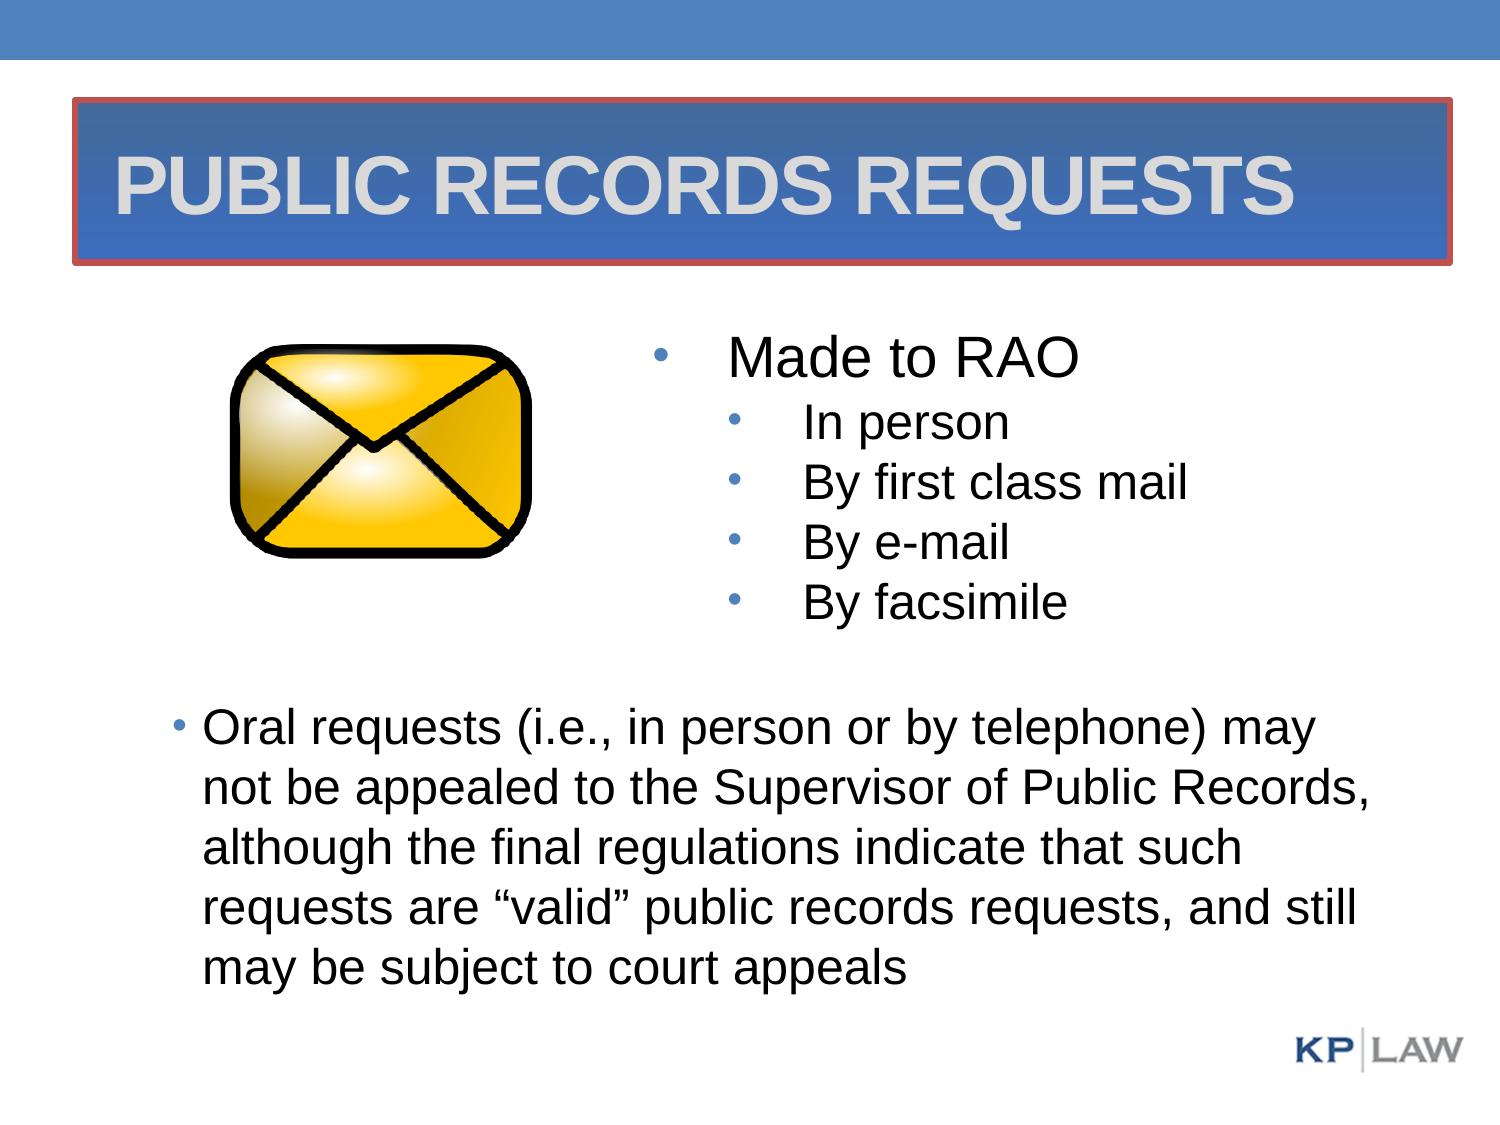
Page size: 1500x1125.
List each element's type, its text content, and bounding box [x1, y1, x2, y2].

picture [199, 262, 551, 613]
list Oral requests (i.e., in person or by telephone) may not be appealed to the Supervisor of Public Records, although the final regulations indicate that such requests are “valid” public records requests, and still may be subject to court appeals [157, 687, 1400, 1038]
text_box Made to RAO In person By first class mail By e-mail By facsimile [637, 311, 1363, 682]
picture [1287, 1024, 1474, 1076]
text_box Public records requests [75, 99, 1450, 263]
